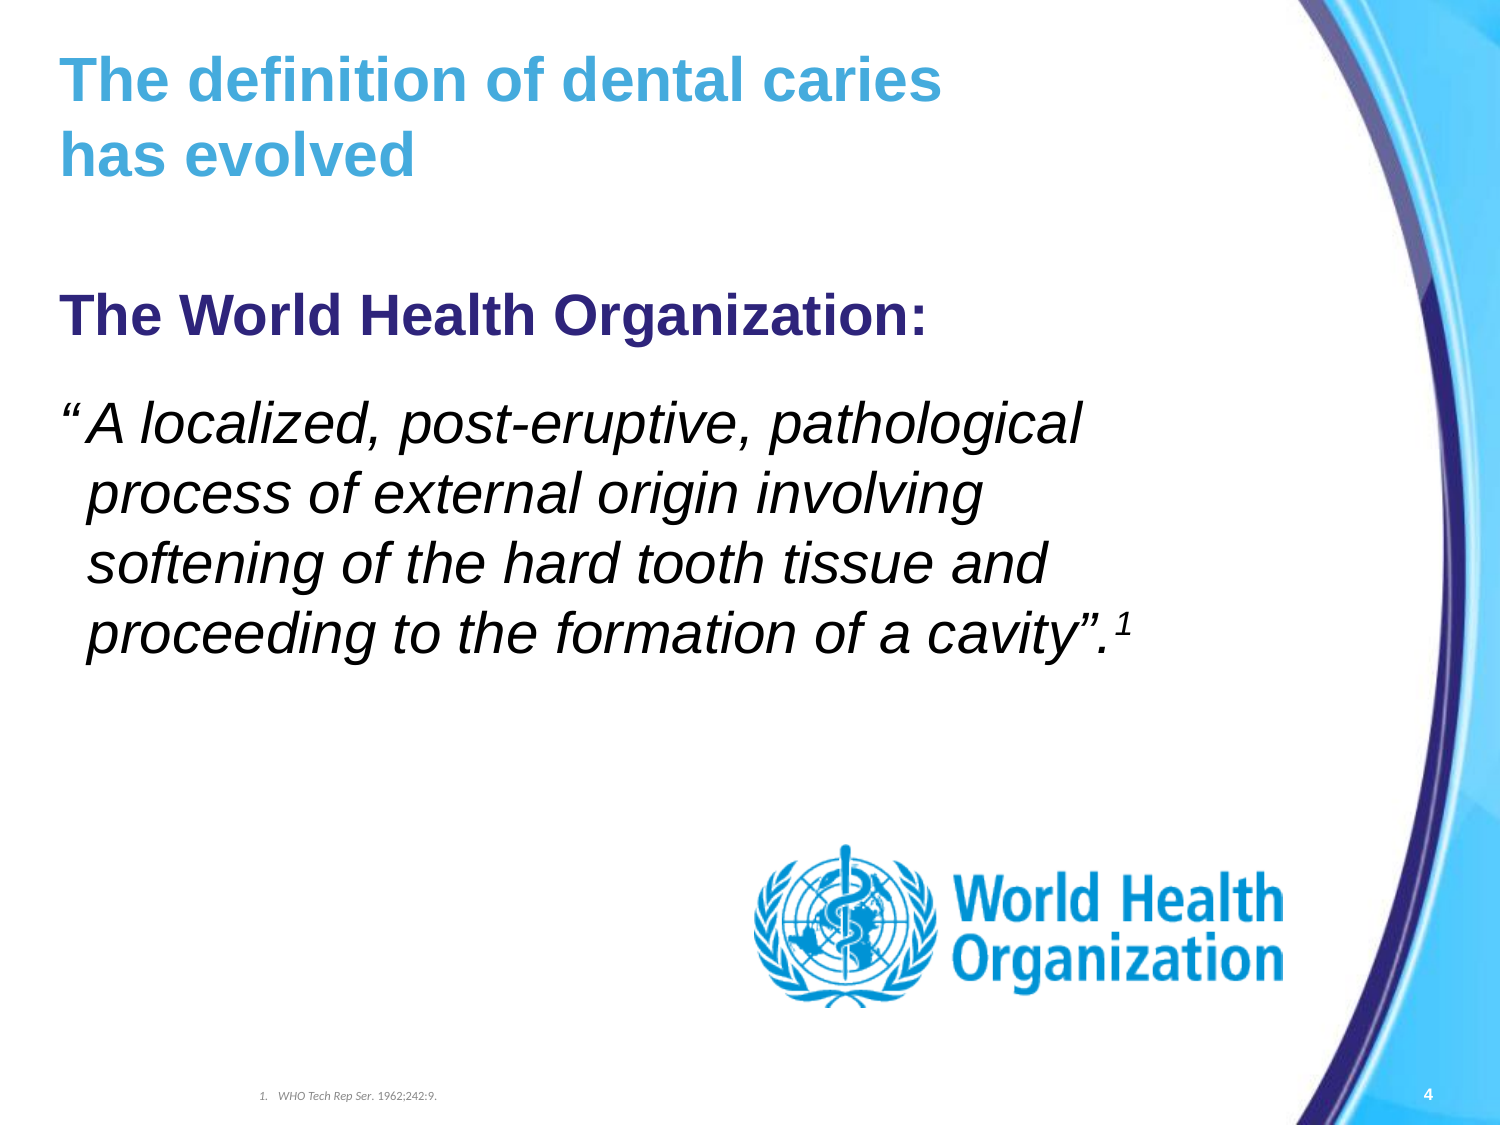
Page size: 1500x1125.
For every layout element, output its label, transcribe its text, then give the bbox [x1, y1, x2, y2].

slide_number 4 [1098, 1063, 1449, 1124]
list The World Health Organization: “ A localized, post-eruptive, pathological process of external origin involving softening of the hard tooth tissue and proceeding to the formation of a cavity”.1 [44, 270, 1283, 979]
text_box WHO Tech Rep Ser. 1962;242:9. [244, 1081, 1098, 1111]
title The definition of dental caries has evolved [44, 2, 1395, 226]
picture [333, 0, 1500, 1125]
